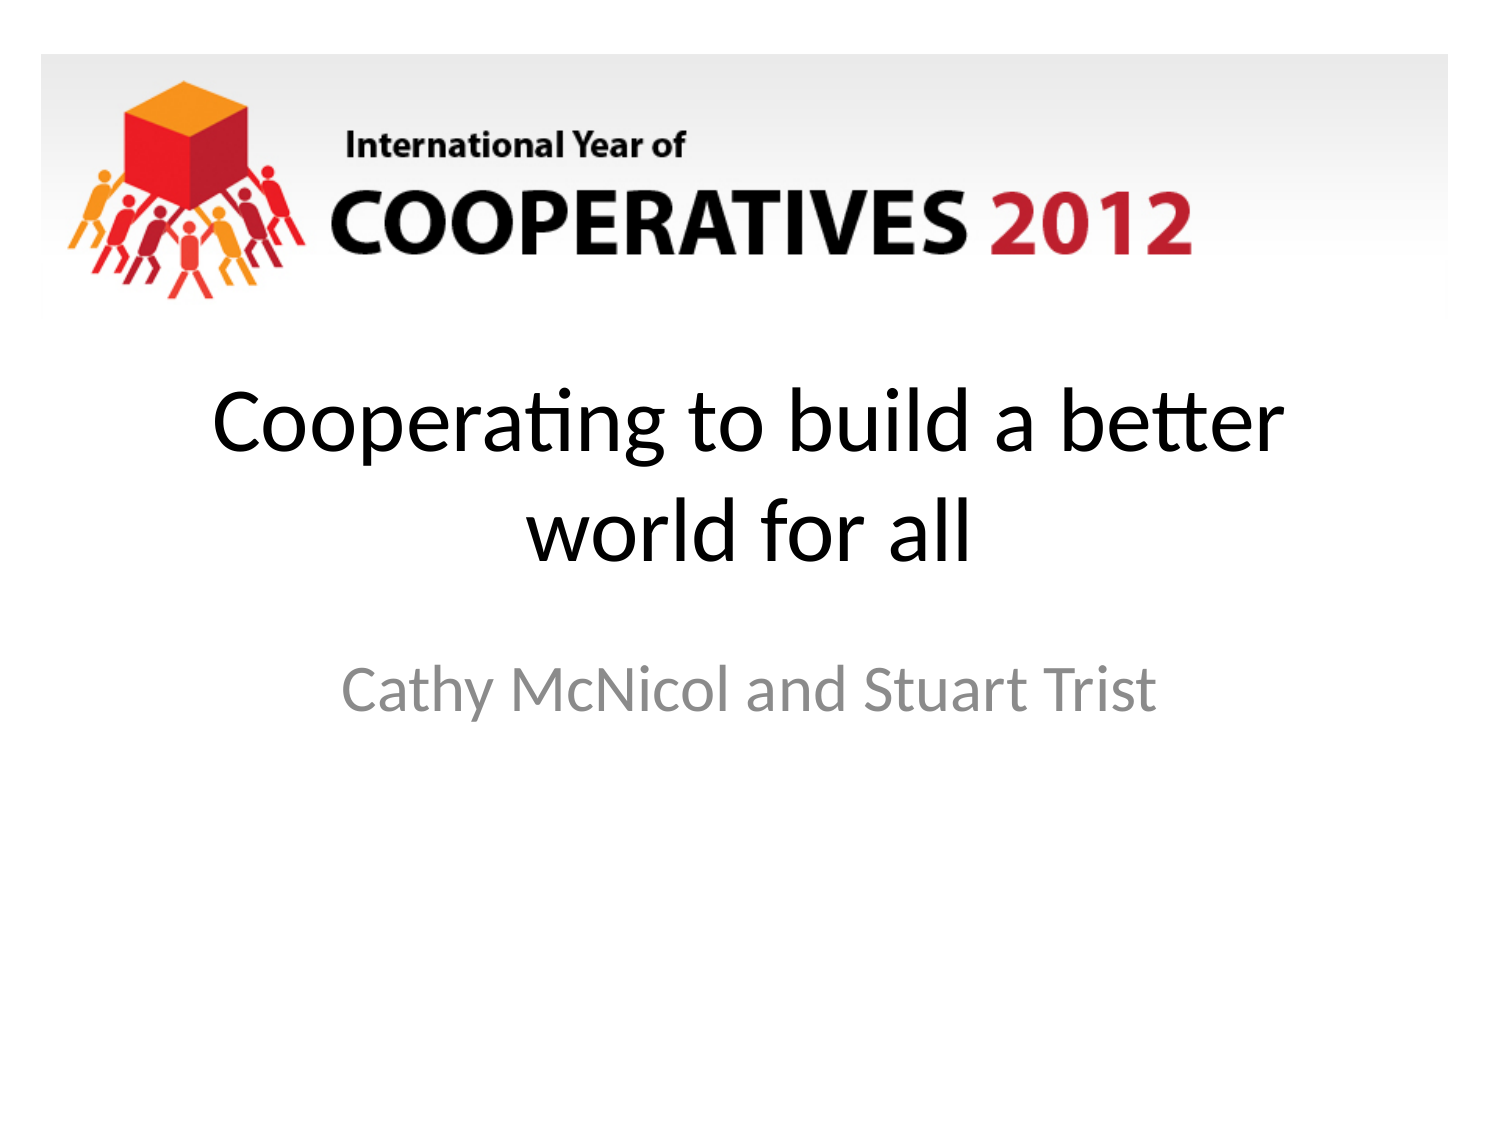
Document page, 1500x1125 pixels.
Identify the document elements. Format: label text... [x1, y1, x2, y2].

subtitle Cathy McNicol and Stuart Trist [225, 637, 1275, 925]
title Cooperating to build a better world for all [112, 349, 1388, 591]
picture [41, 54, 1448, 319]
